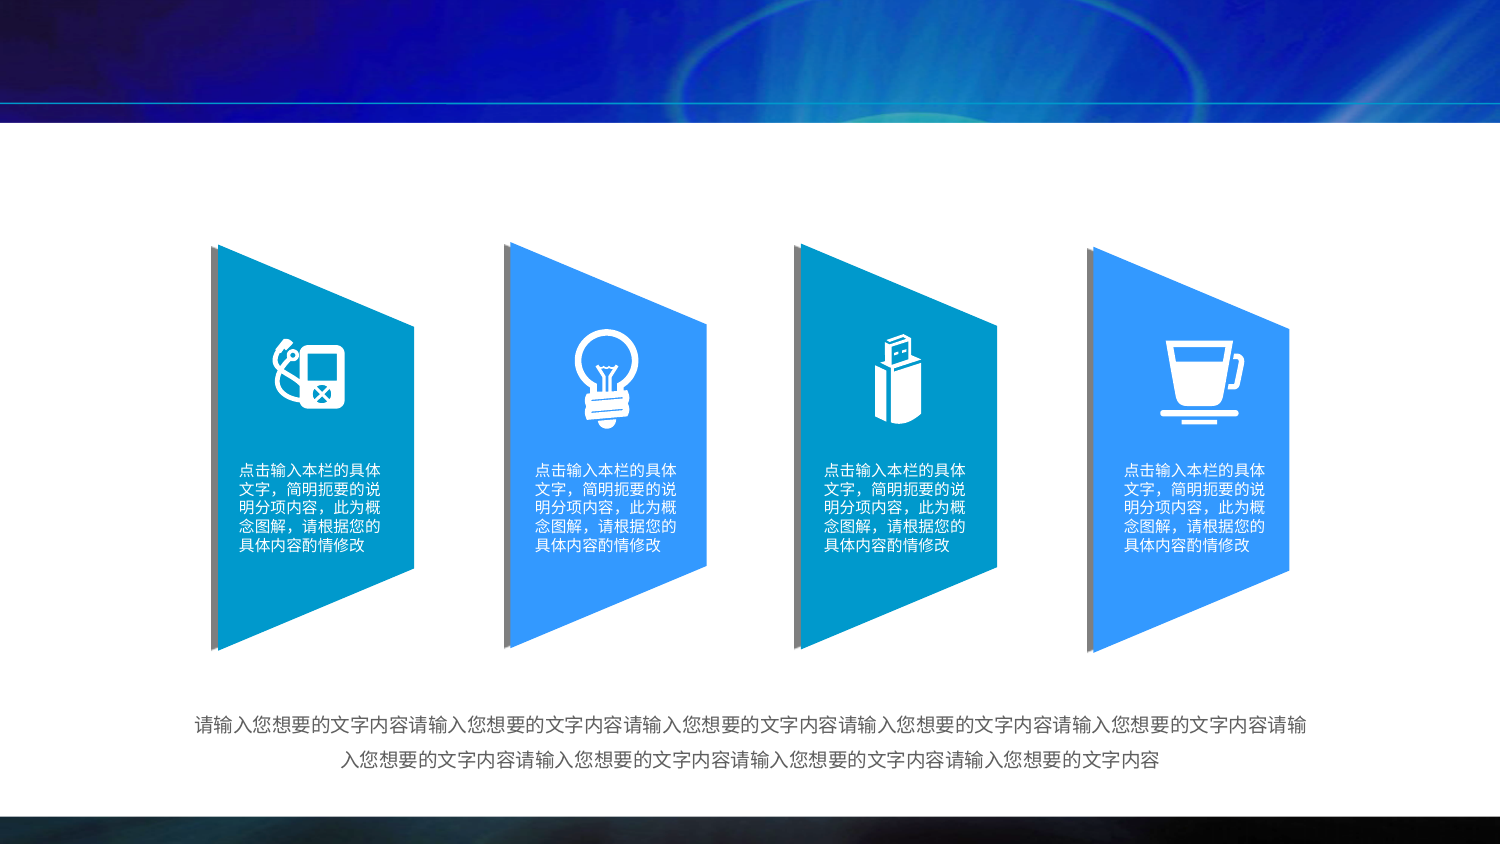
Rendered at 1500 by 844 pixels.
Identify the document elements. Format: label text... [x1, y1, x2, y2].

text_box [1165, 340, 1234, 407]
picture [0, 0, 1500, 102]
text_box [574, 329, 639, 429]
text_box 点击输入本栏的具体文字，简明扼要的说明分项内容，此为概念图解，请根据您的具体内容酌情修改 [523, 455, 695, 561]
text_box [880, 334, 922, 424]
text_box 点击输入本栏的具体文字，简明扼要的说明分项内容，此为概念图解，请根据您的具体内容酌情修改 [227, 455, 399, 561]
text_box [218, 244, 415, 651]
text_box [1227, 353, 1245, 390]
picture [0, 105, 1500, 122]
text_box 请输入您想要的文字内容请输入您想要的文字内容请输入您想要的文字内容请输入您想要的文字内容请输入您想要的文字内容请输入您想要的文字内容请输入您想要的文字内容请输入您想要的文字内容请输入您想要的文字内容 [185, 695, 1314, 778]
text_box [1181, 419, 1218, 425]
picture [0, 817, 1500, 844]
text_box 点击输入本栏的具体文字，简明扼要的说明分项内容，此为概念图解，请根据您的具体内容酌情修改 [1112, 455, 1284, 561]
text_box [272, 338, 345, 409]
text_box [1160, 410, 1239, 417]
text_box [800, 243, 998, 650]
text_box [510, 242, 707, 649]
text_box [875, 365, 887, 422]
text_box 点击输入本栏的具体文字，简明扼要的说明分项内容，此为概念图解，请根据您的具体内容酌情修改 [812, 455, 984, 561]
text_box [1093, 246, 1290, 653]
